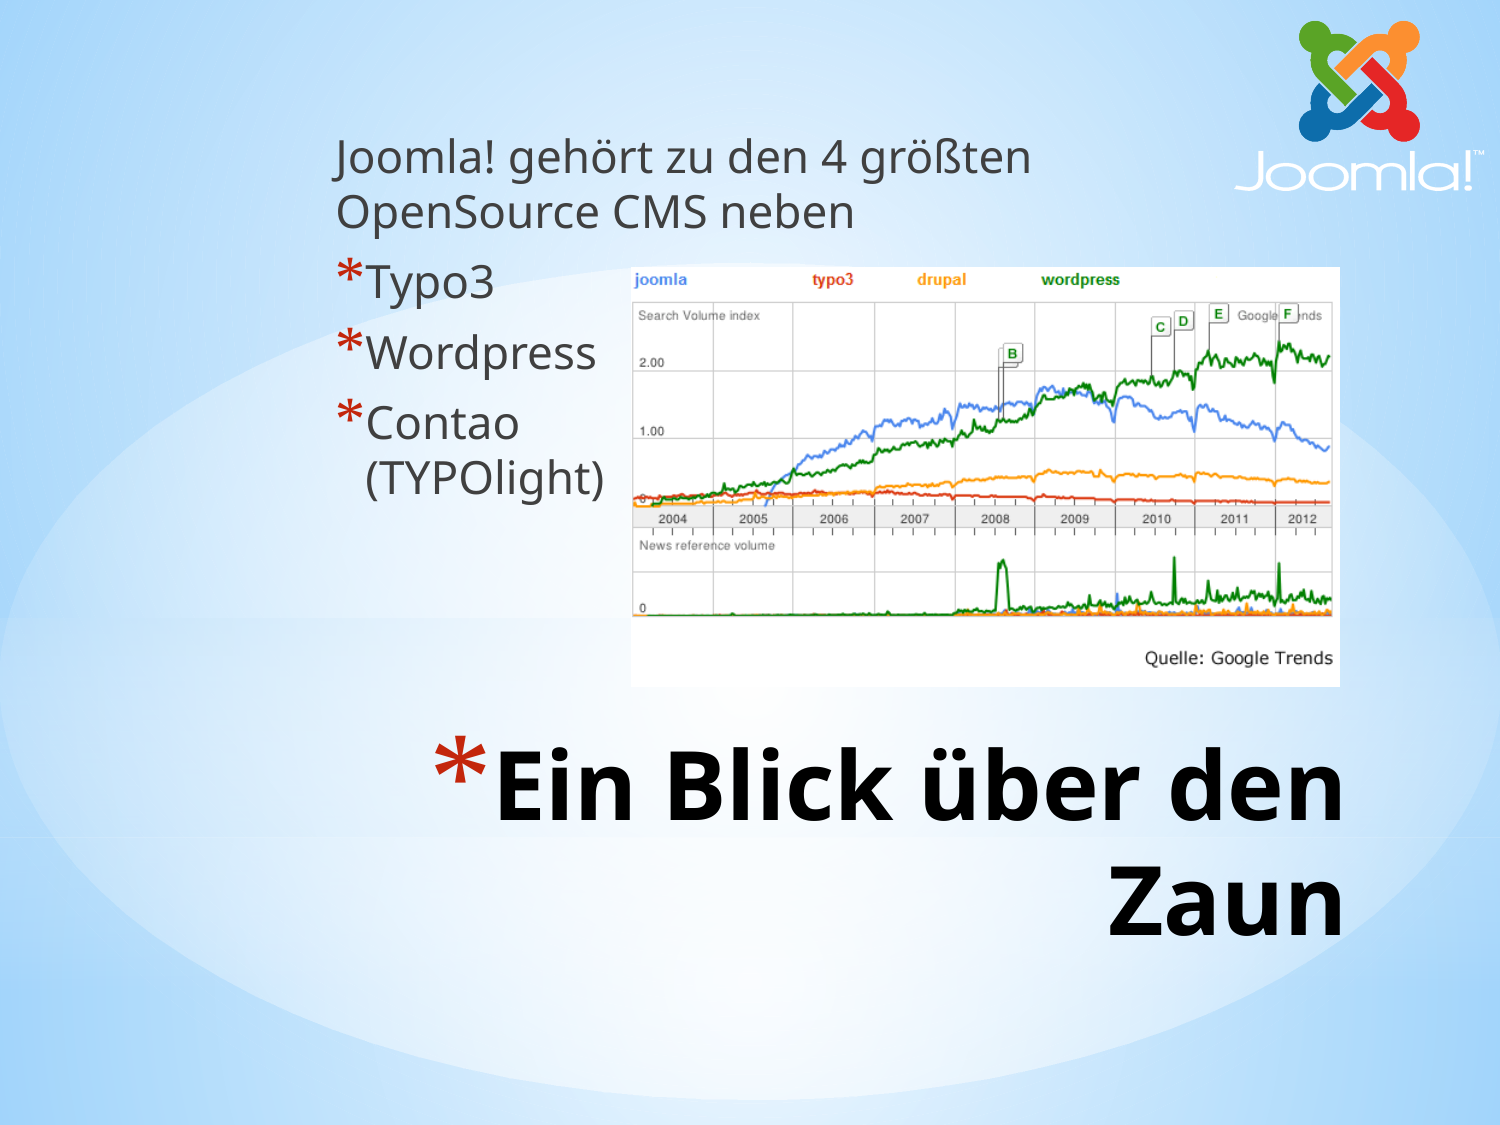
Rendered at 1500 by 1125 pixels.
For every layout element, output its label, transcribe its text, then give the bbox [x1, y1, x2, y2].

picture [631, 266, 1340, 687]
picture [1234, 19, 1485, 191]
list Joomla! gehört zu den 4 größten OpenSource CMS neben Typo3 Wordpress Contao (TYPOlight) [312, 120, 1238, 690]
title Ein Blick über den Zaun [183, 717, 1363, 905]
